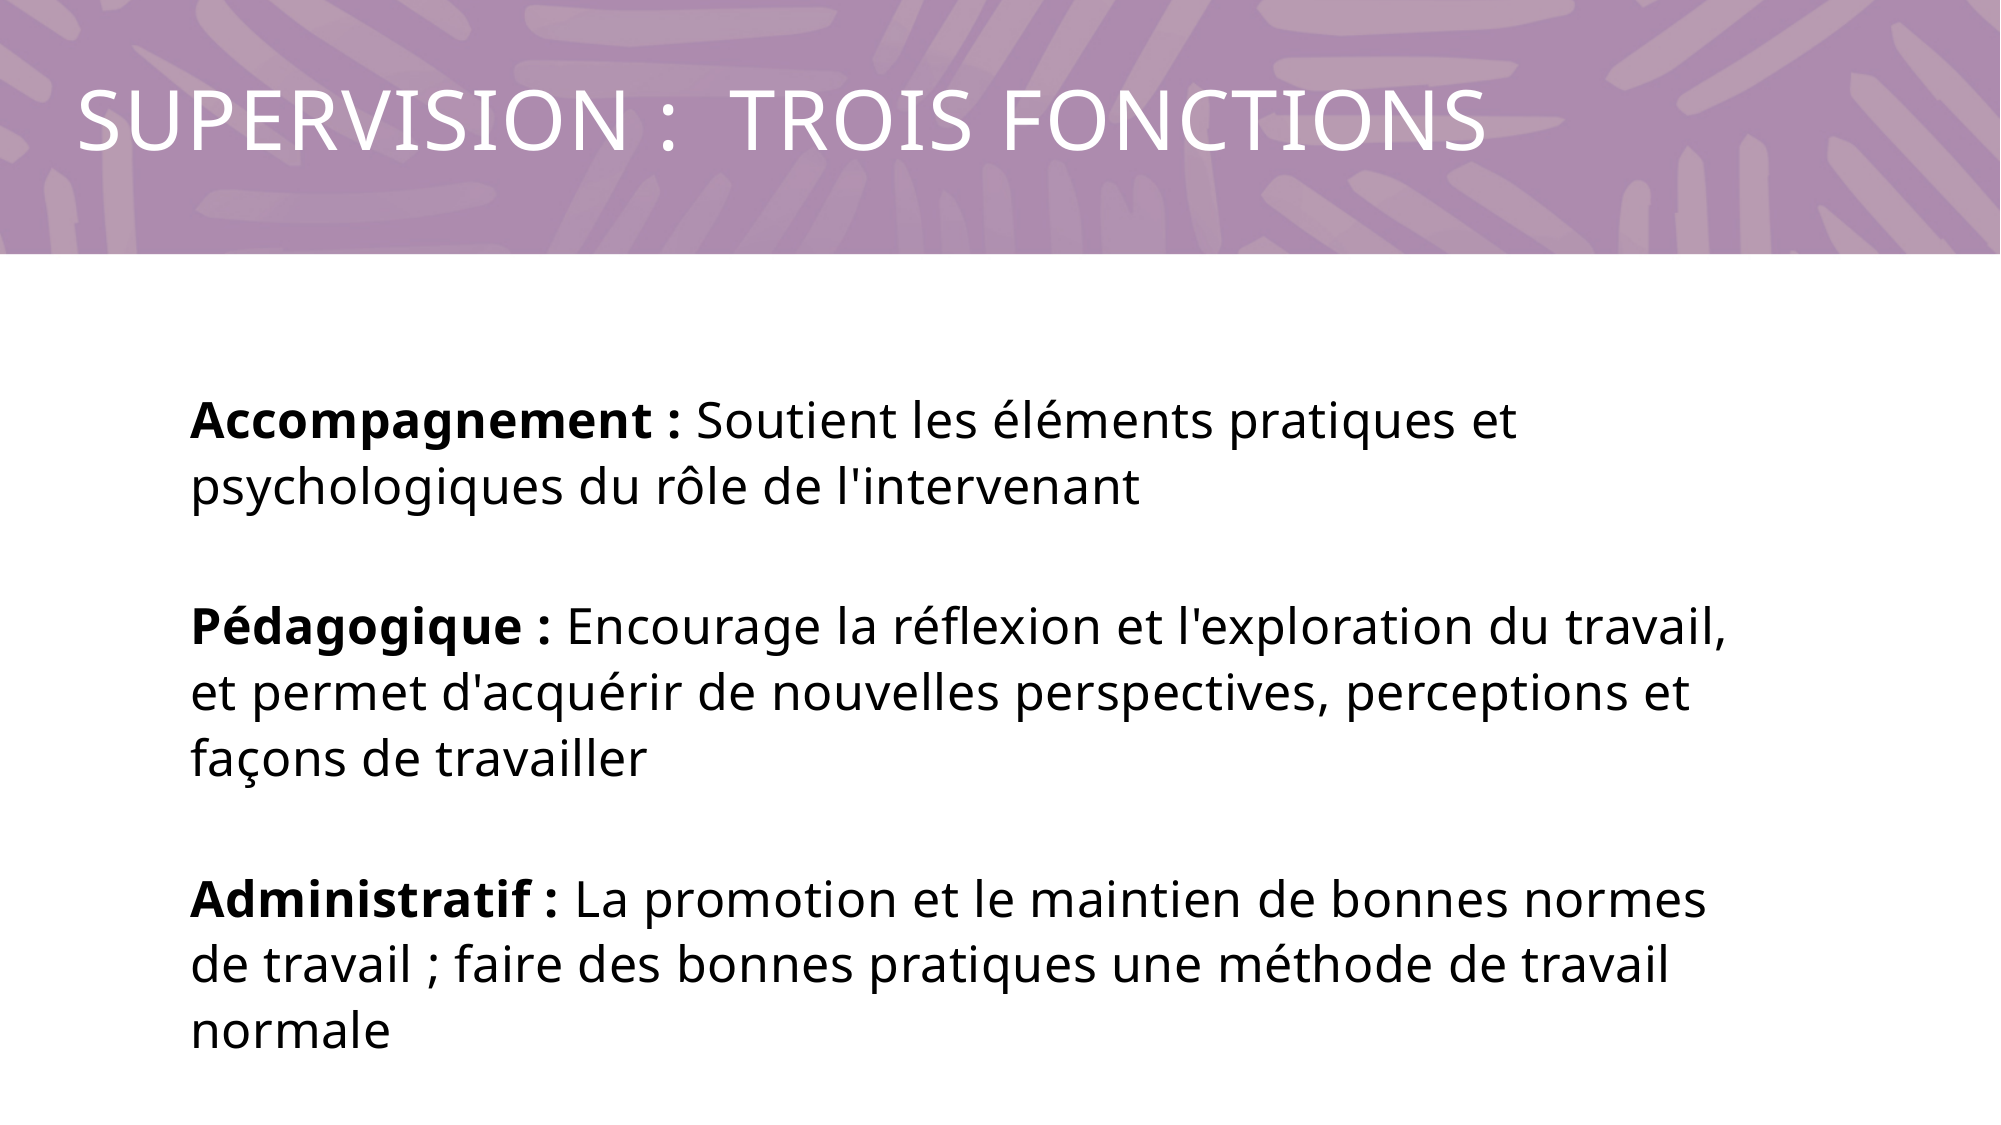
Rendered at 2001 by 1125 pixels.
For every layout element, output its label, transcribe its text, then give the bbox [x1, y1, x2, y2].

picture [0, 0, 2000, 1125]
title Supervision : Trois fonctions [61, 33, 1938, 220]
list Accompagnement : Soutient les éléments pratiques et psychologiques du rôle de l'intervenant Pédagogique : Encourage la réflexion et l'exploration du travail, et permet d'acquérir de nouvelles perspectives, perceptions et façons de travailler Administratif : La promotion et le maintien de bonnes normes de travail ; faire des bonnes pratiques une méthode de travail normale [167, 374, 1763, 1036]
